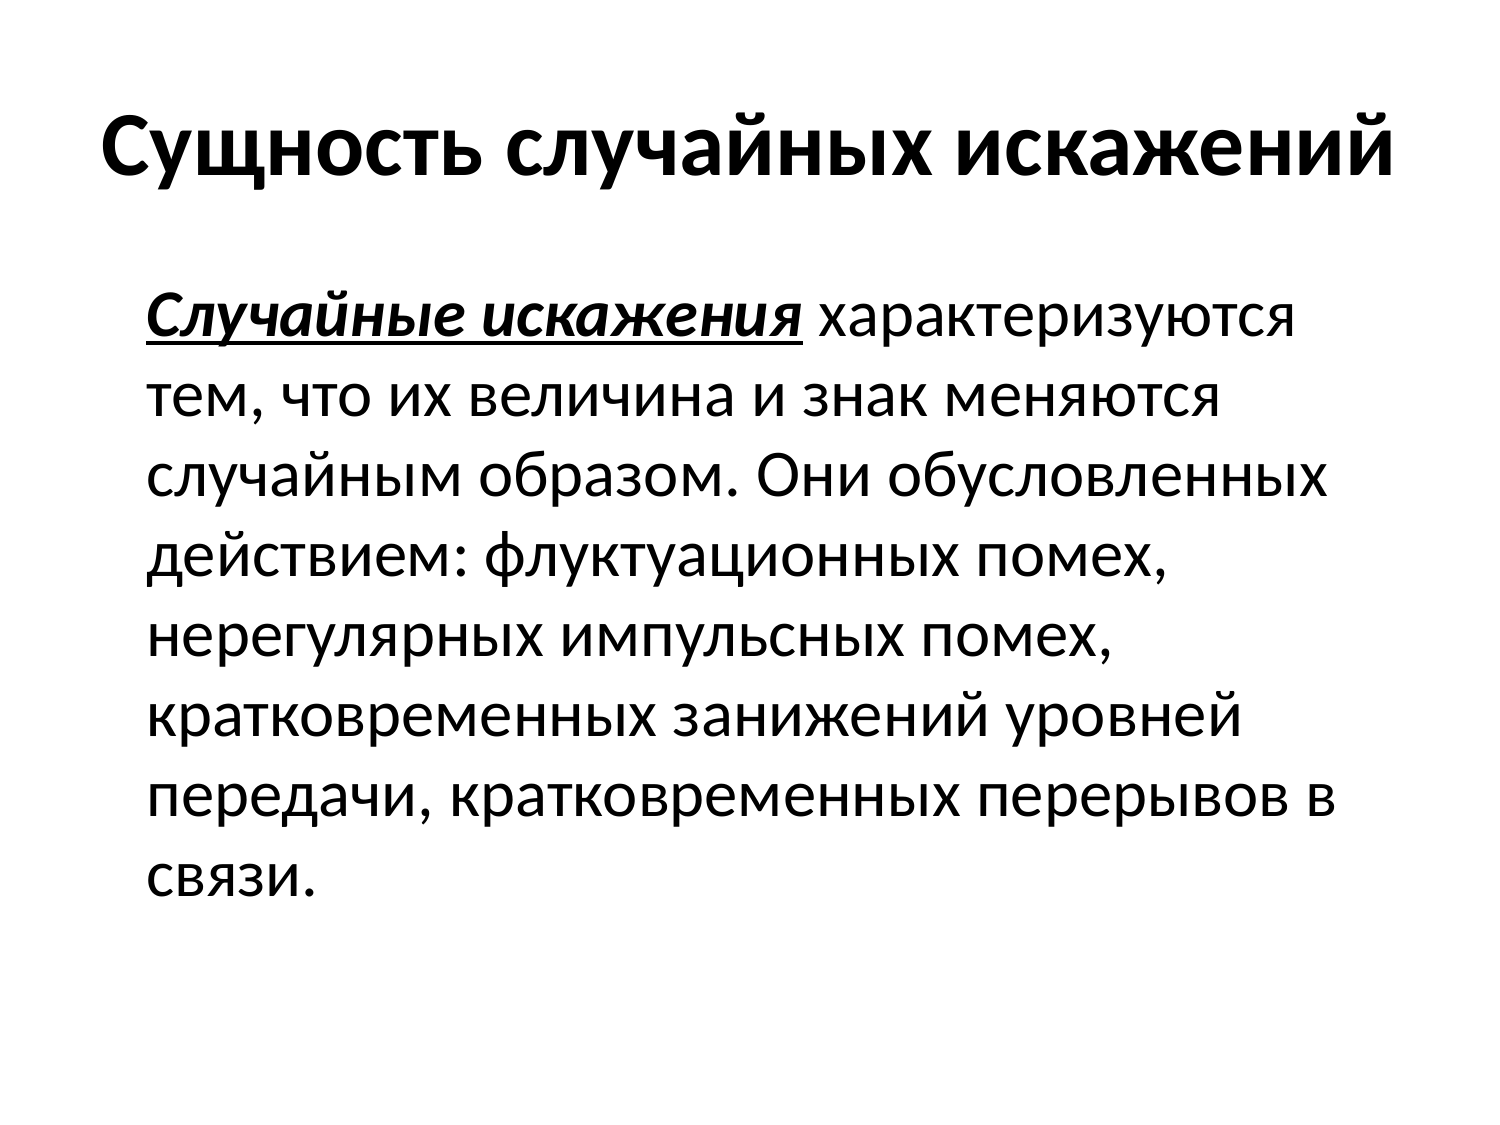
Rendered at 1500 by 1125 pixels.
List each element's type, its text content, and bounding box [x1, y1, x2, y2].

list Случайные искажения характеризуются тем, что их величина и знак меняются случайным образом. Они обусловленных действием: флуктуационных помех, нерегулярных импульсных помех, кратковременных занижений уровней передачи, кратковременных перерывов в связи. [75, 262, 1425, 1005]
title Сущность случайных искажений [75, 45, 1425, 233]
